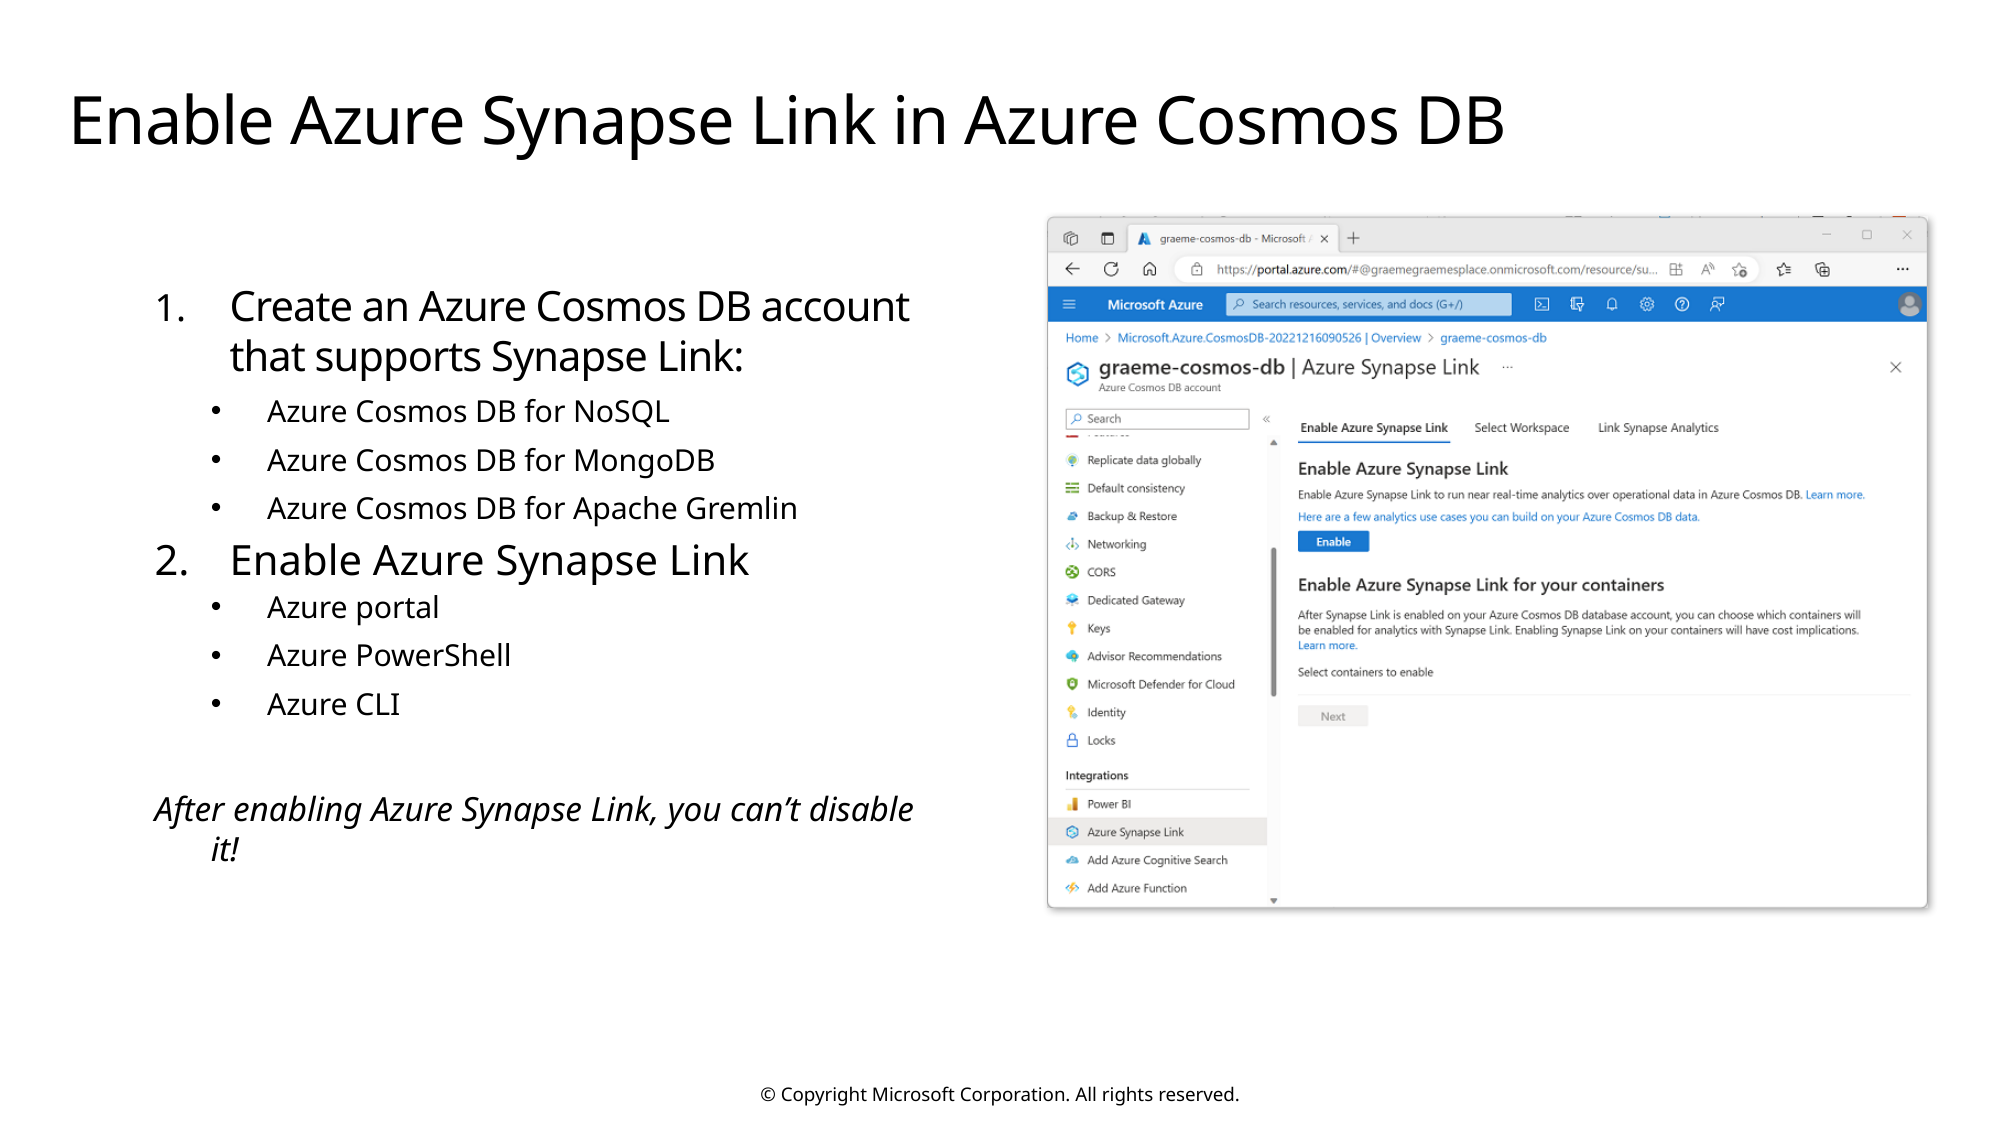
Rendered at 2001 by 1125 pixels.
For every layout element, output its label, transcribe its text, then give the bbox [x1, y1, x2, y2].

picture [1047, 216, 1928, 908]
text_box Create an Azure Cosmos DB account that supports Synapse Link: Azure Cosmos DB for NoSQL Azure Cosmos DB for MongoDB Azure Cosmos DB for Apache Gremlin Enable Azure Synapse Link Azure portal Azure PowerShell Azure CLI After enabling Azure Synapse Link, you can’t disable it! [139, 272, 965, 853]
title Enable Azure Synapse Link in Azure Cosmos DB [68, 72, 1930, 184]
